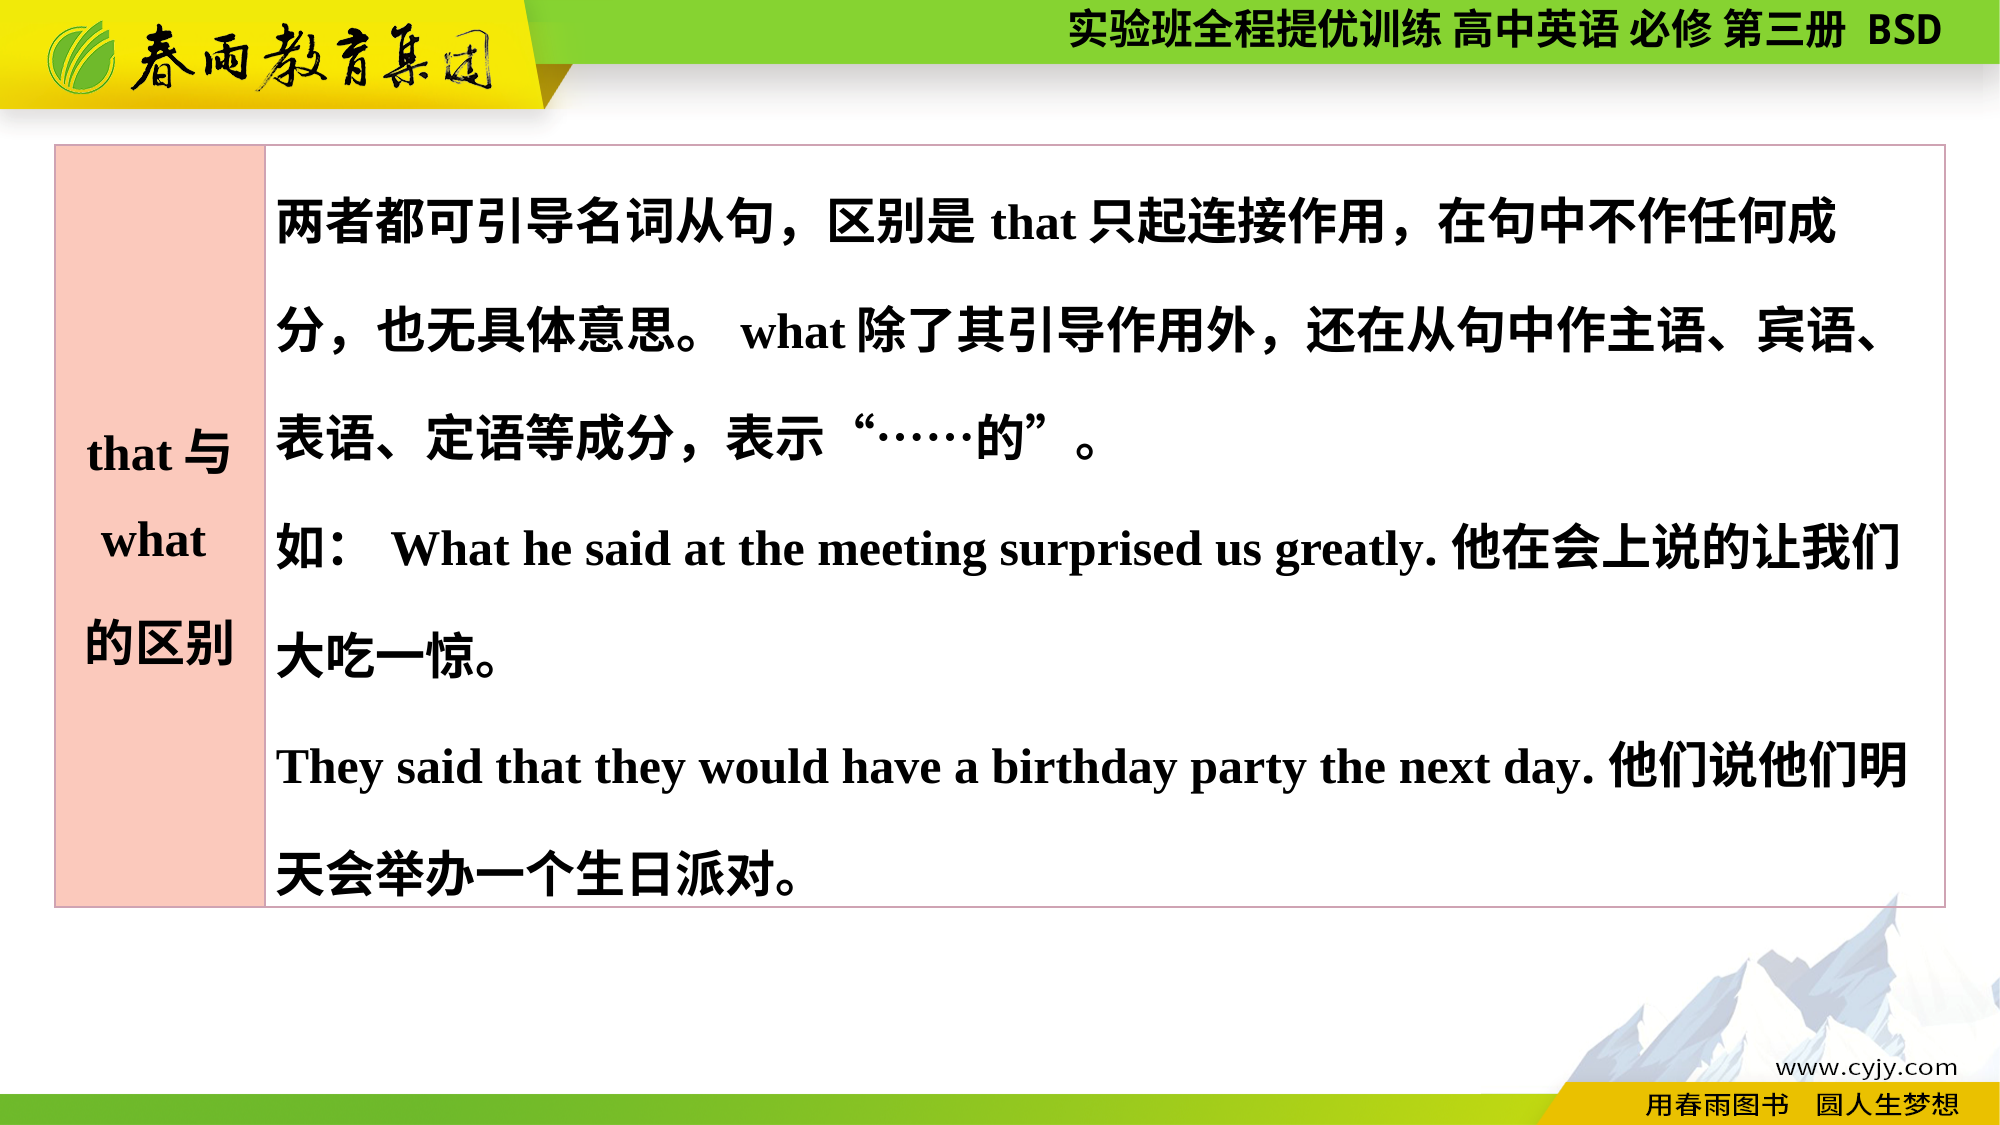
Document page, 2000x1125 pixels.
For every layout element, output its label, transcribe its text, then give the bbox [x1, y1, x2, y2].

table_header 两者都可引导名词从句，区别是that只起连接作用，在句中不作任何成分，也无具体意思。what除了其引导作用外，还在从句中作主语、宾语、表语、定语等成分，表示“……的”。 如：What he said at the meeting surprised us greatly.他在会上说的让我们大吃一惊。 They said that they would have a birthday party the next day.他们说他们明天会举办一个生日派对。 [266, 146, 1944, 906]
table_header that与 what 的区别 [56, 146, 264, 906]
picture [0, 0, 2000, 1125]
